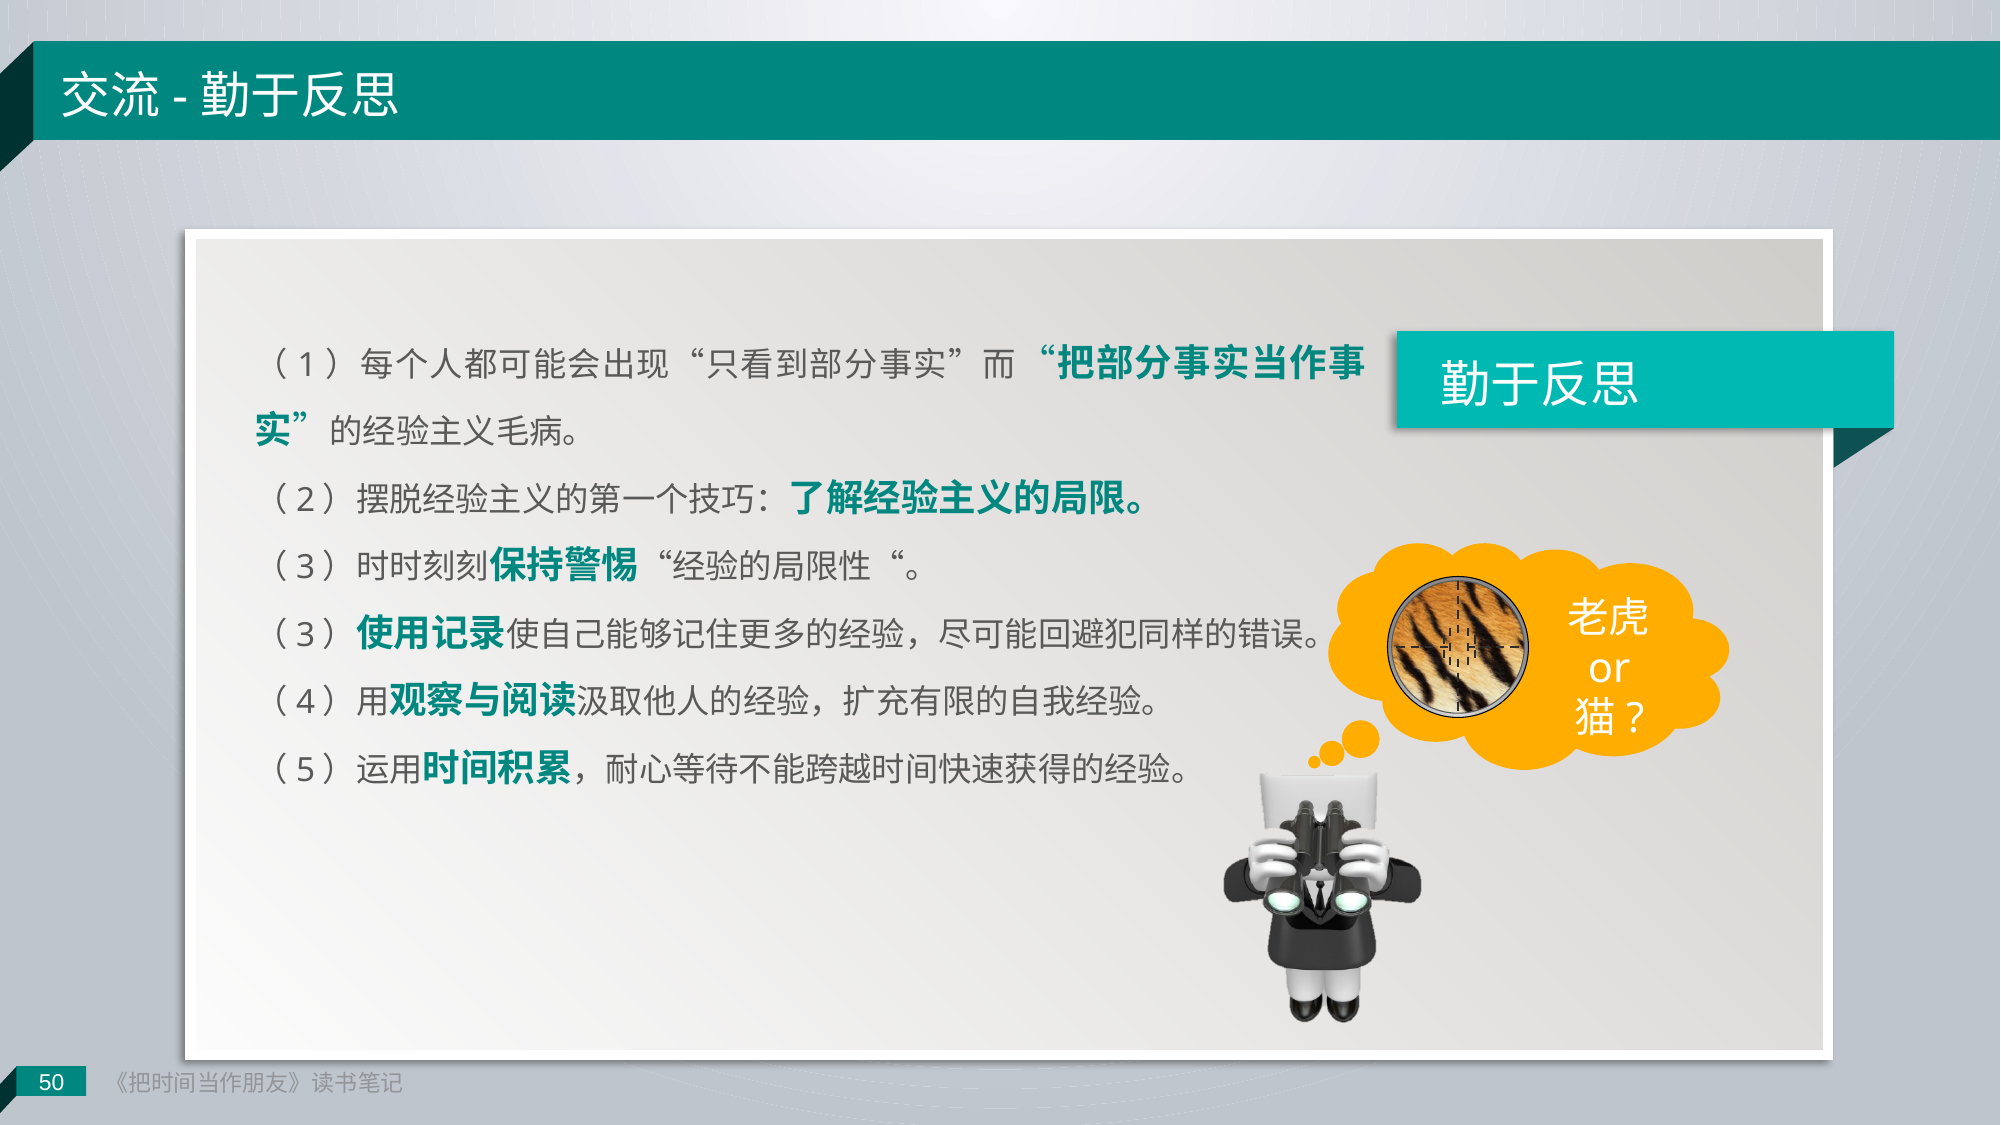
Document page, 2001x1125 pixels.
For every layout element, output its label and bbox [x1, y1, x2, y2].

text_box [0, 41, 2000, 1117]
